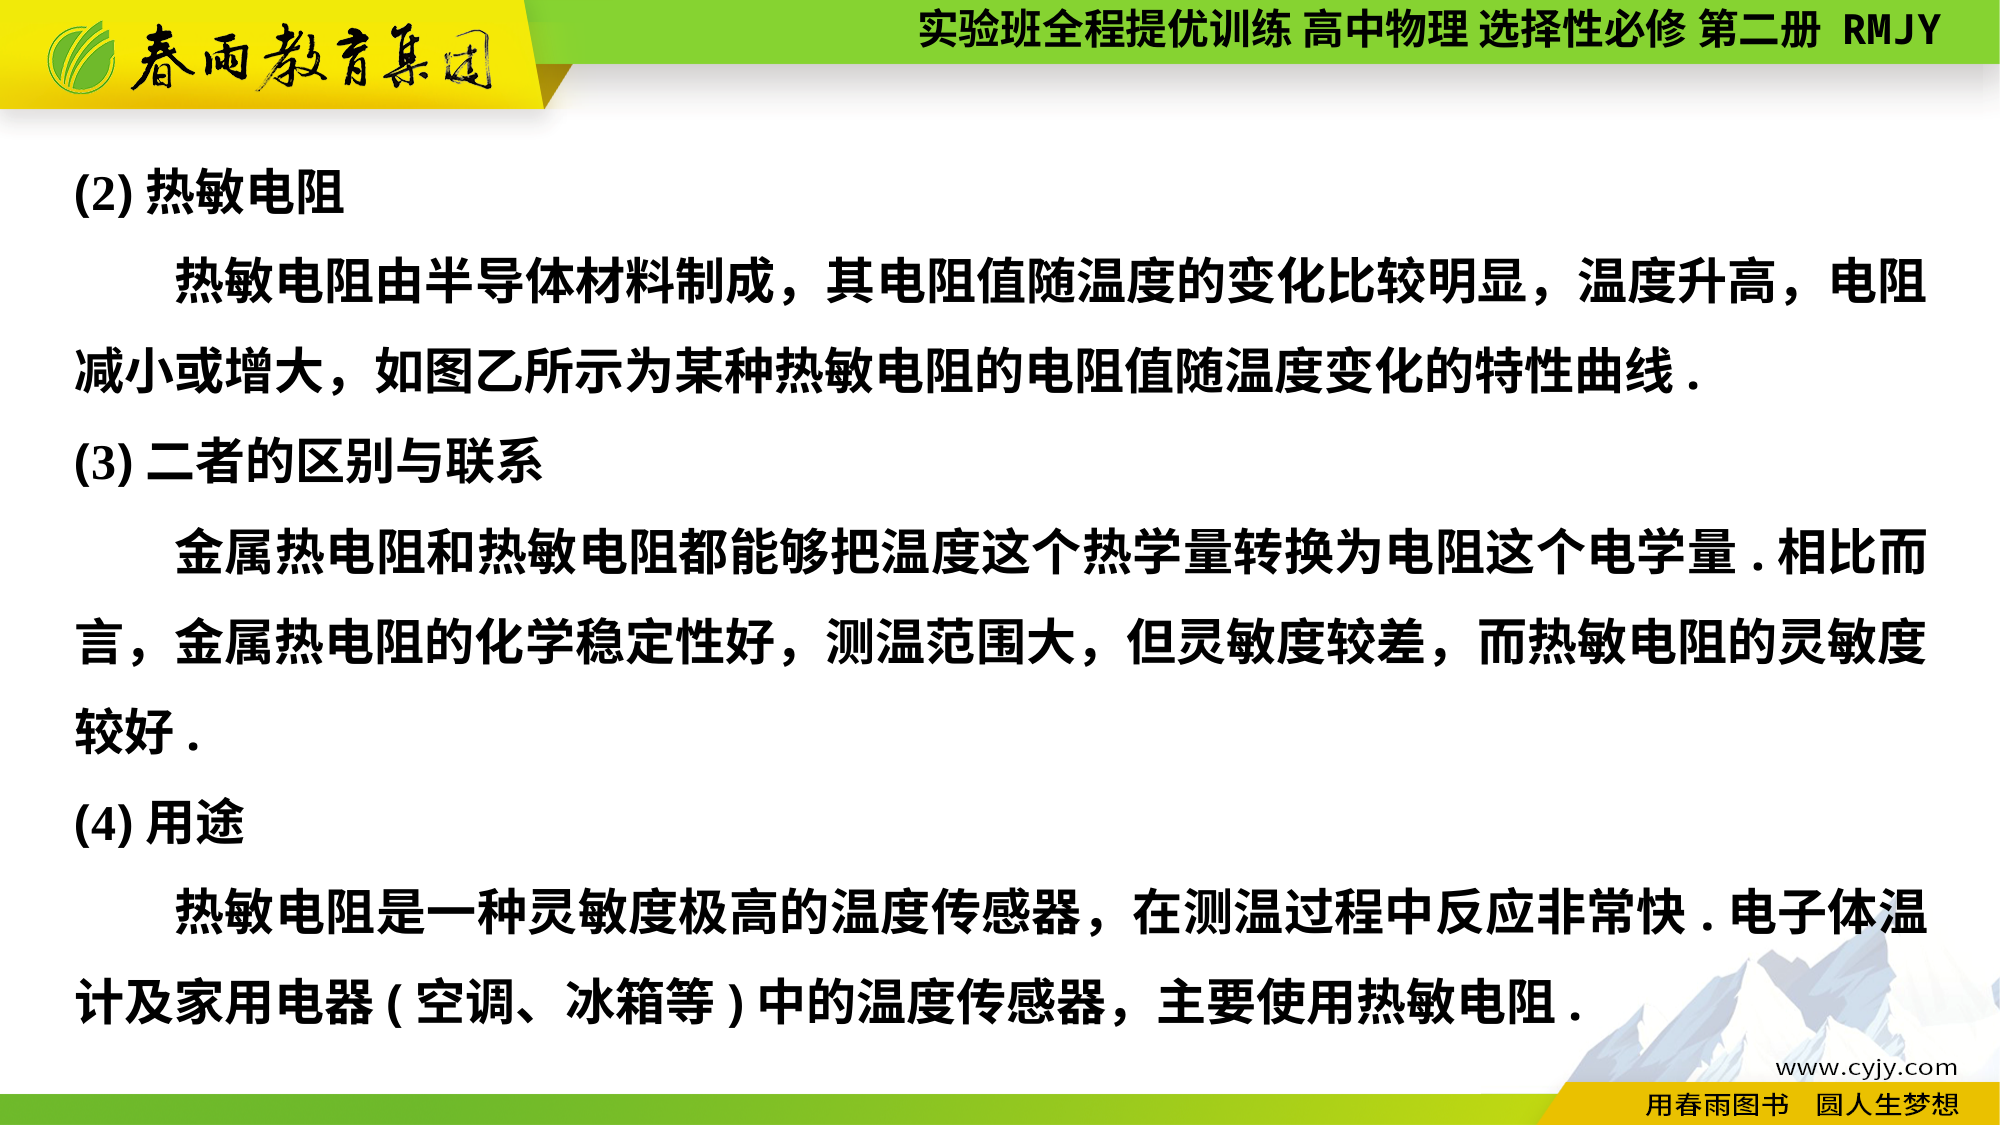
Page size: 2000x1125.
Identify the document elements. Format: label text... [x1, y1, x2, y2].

list (2)热敏电阻 热敏电阻由半导体材料制成，其电阻值随温度的变化比较明显，温度升高，电阻减小或增大，如图乙所示为某种热敏电阻的电阻值随温度变化的特性曲线. (3)二者的区别与联系 金属热电阻和热敏电阻都能够把温度这个热学量转换为电阻这个电学量.相比而言，金属热电阻的化学稳定性好，测温范围大，但灵敏度较差，而热敏电阻的灵敏度较好. (4)用途 热敏电阻是一种灵敏度极高的温度传感器，在测温过程中反应非常快.电子体温计及家用电器(空调、冰箱等)中的温度传感器，主要使用热敏电阻. [59, 122, 1944, 1033]
picture [0, 0, 2000, 1125]
